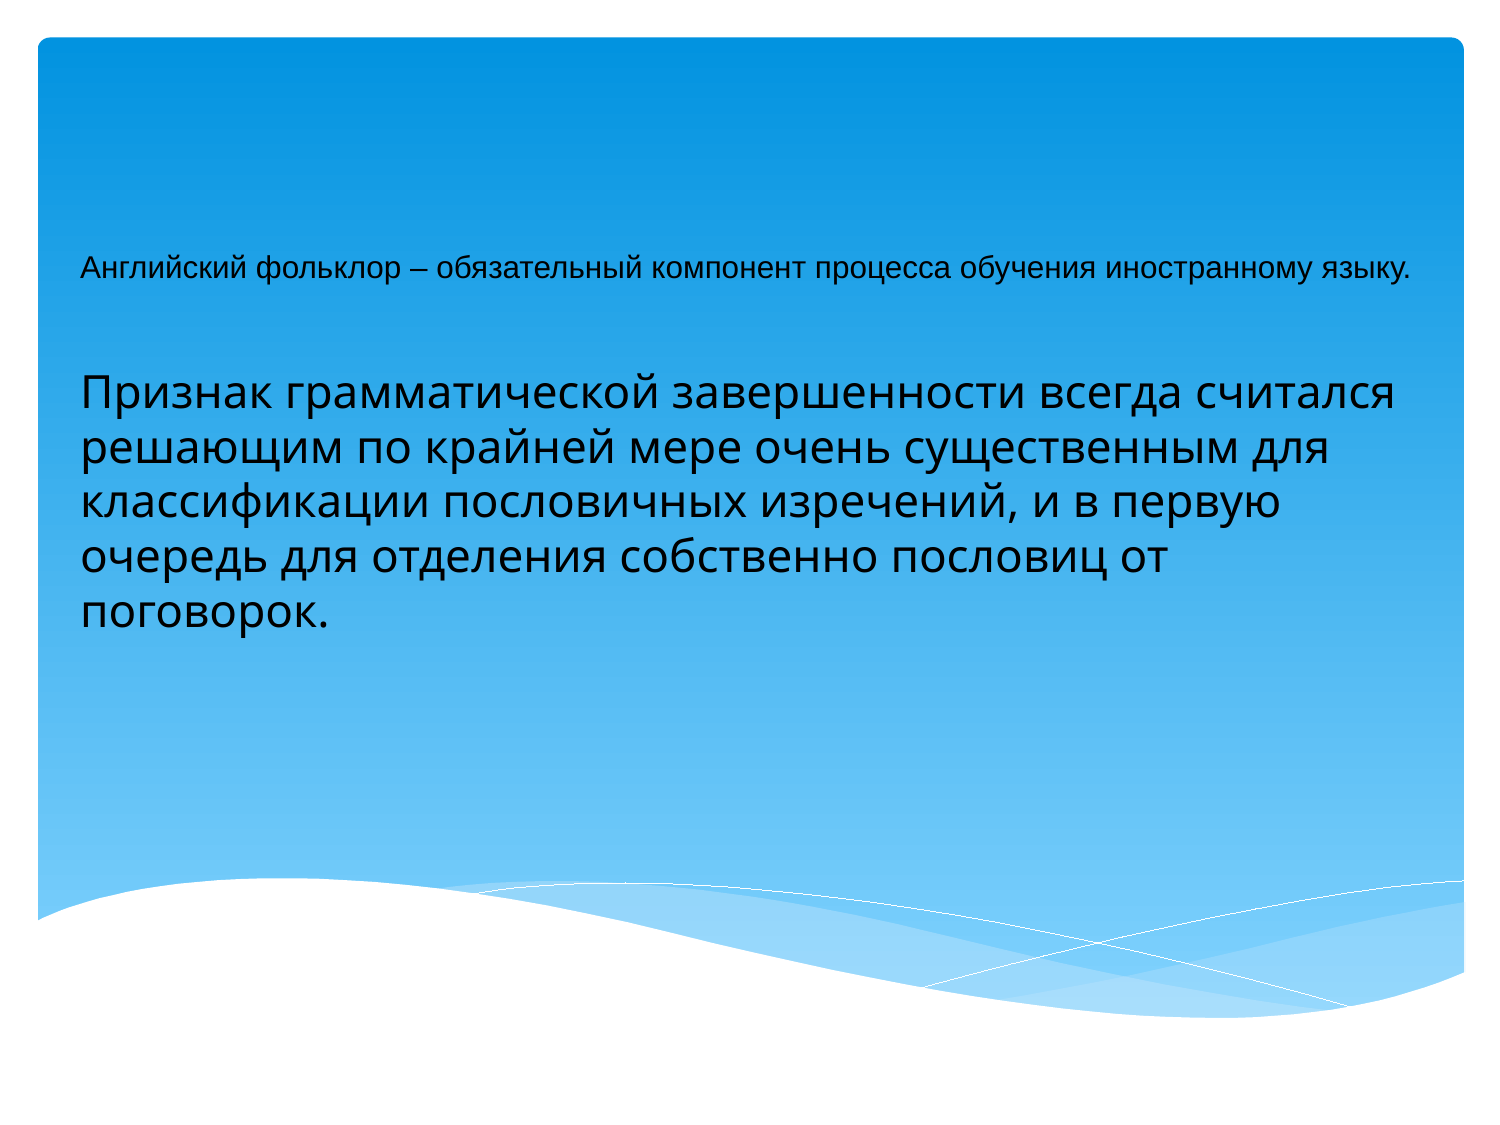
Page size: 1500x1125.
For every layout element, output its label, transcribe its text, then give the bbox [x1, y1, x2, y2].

subtitle Признак грамматической завершенности всегда считался решающим по крайней мере очень существенным для классификации пословичных изречений, и в первую очередь для отделения собственно пословиц от поговорок. [64, 290, 1428, 1093]
title Английский фольклор – обязательный компонент процесса обучения иностранному языку. [64, 137, 1428, 290]
